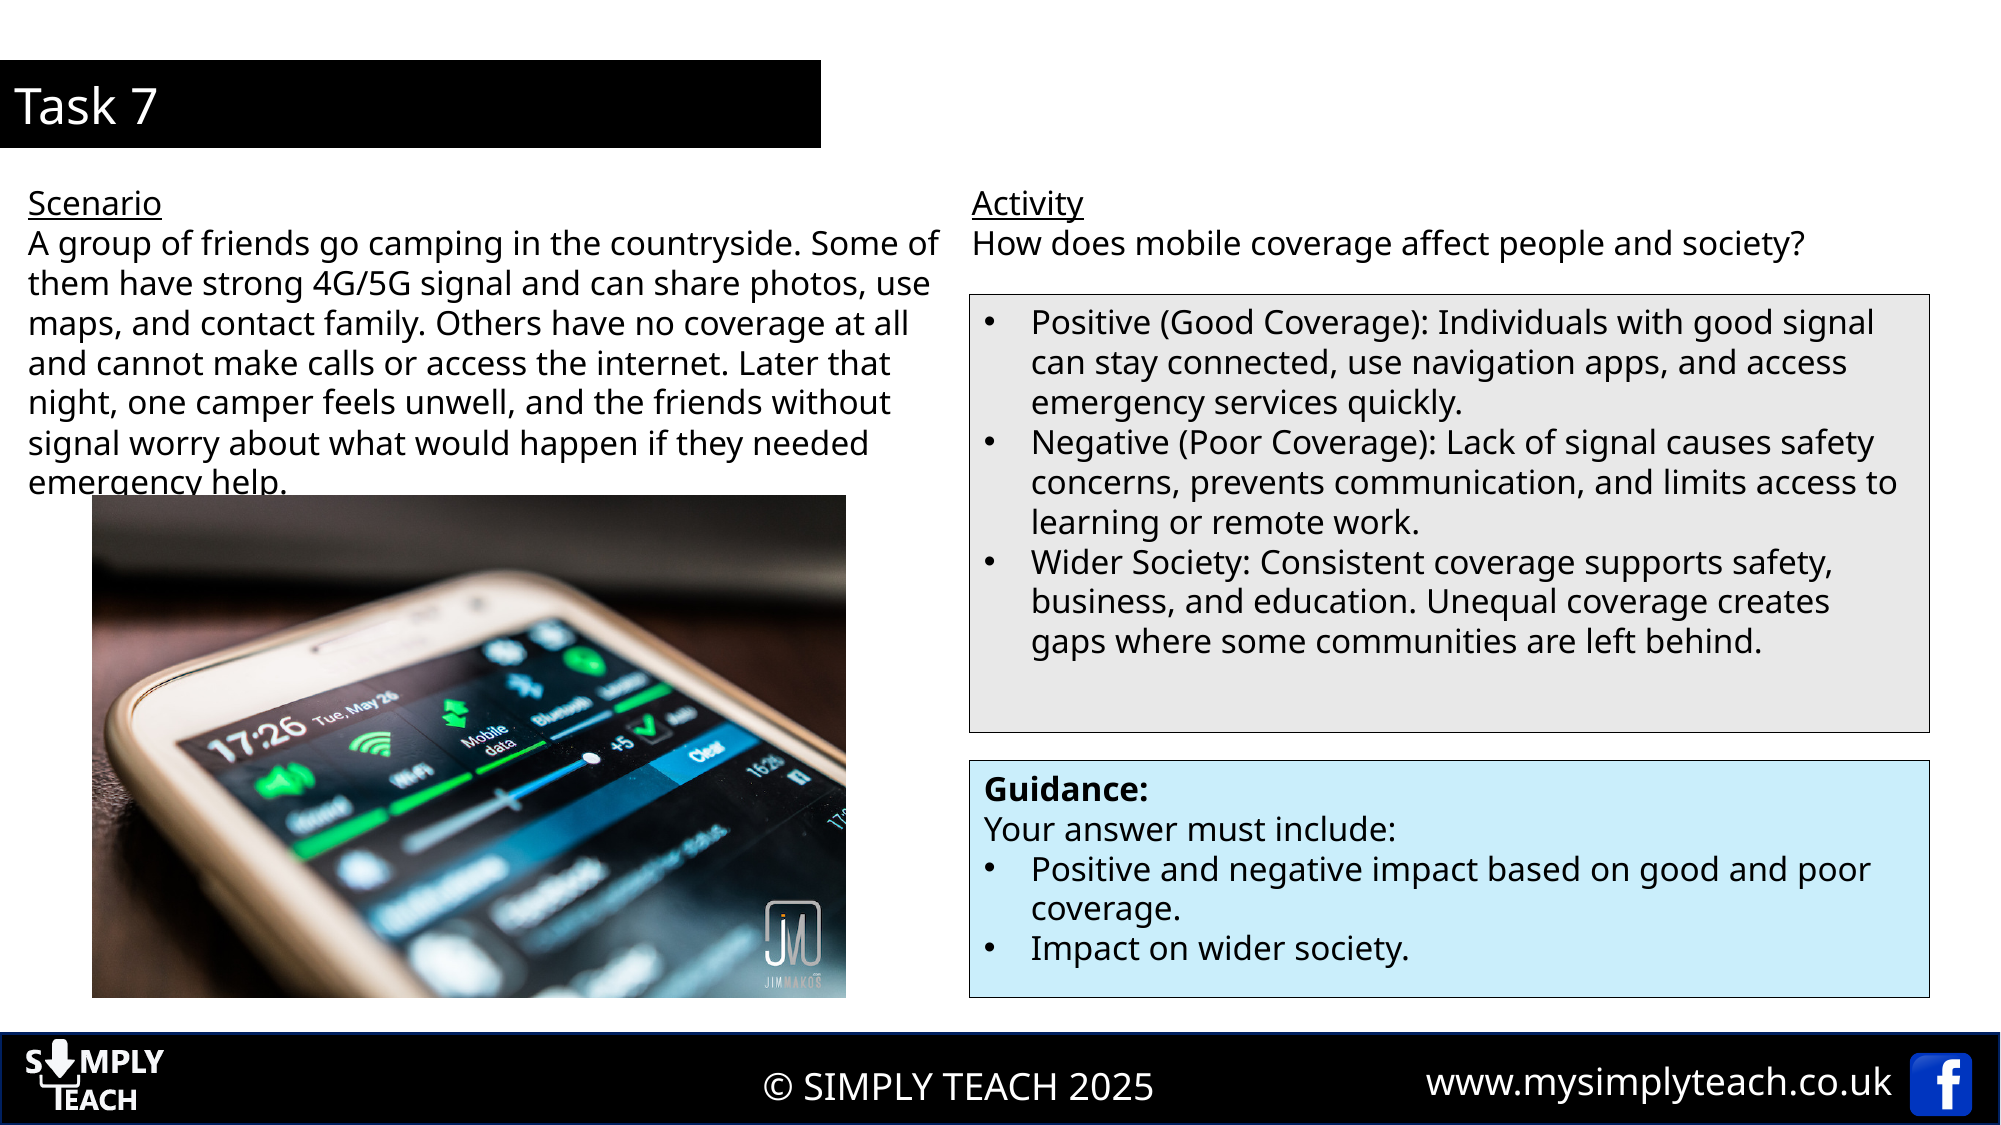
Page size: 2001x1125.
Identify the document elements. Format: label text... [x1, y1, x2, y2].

picture [91, 494, 847, 999]
text_box Task 7 [0, 60, 821, 148]
text_box Guidance: Your answer must include: Positive and negative impact based on good and poor coverage. Impact on wider society. [968, 759, 1931, 999]
picture [15, 1033, 182, 1122]
text_box Positive (Good Coverage): Individuals with good signal can stay connected, use navigation apps, and access emergency services quickly. Negative (Poor Coverage): Lack of signal causes safety concerns, prevents communication, and limits access to learning or remote work. Wider Society: Consistent coverage supports safety, business, and education. Unequal coverage creates gaps where some communities are left behind. [968, 292, 1931, 734]
text_box Scenario A group of friends go camping in the countryside. Some of them have strong 4G/5G signal and can share photos, use maps, and contact family. Others have no coverage at all and cannot make calls or access the internet. Later that night, one camper feels unwell, and the friends without signal worry about what would happen if they needed emergency help. [13, 174, 957, 509]
picture [1907, 1050, 1975, 1119]
text_box Activity How does mobile coverage affect people and society? [956, 174, 1895, 270]
